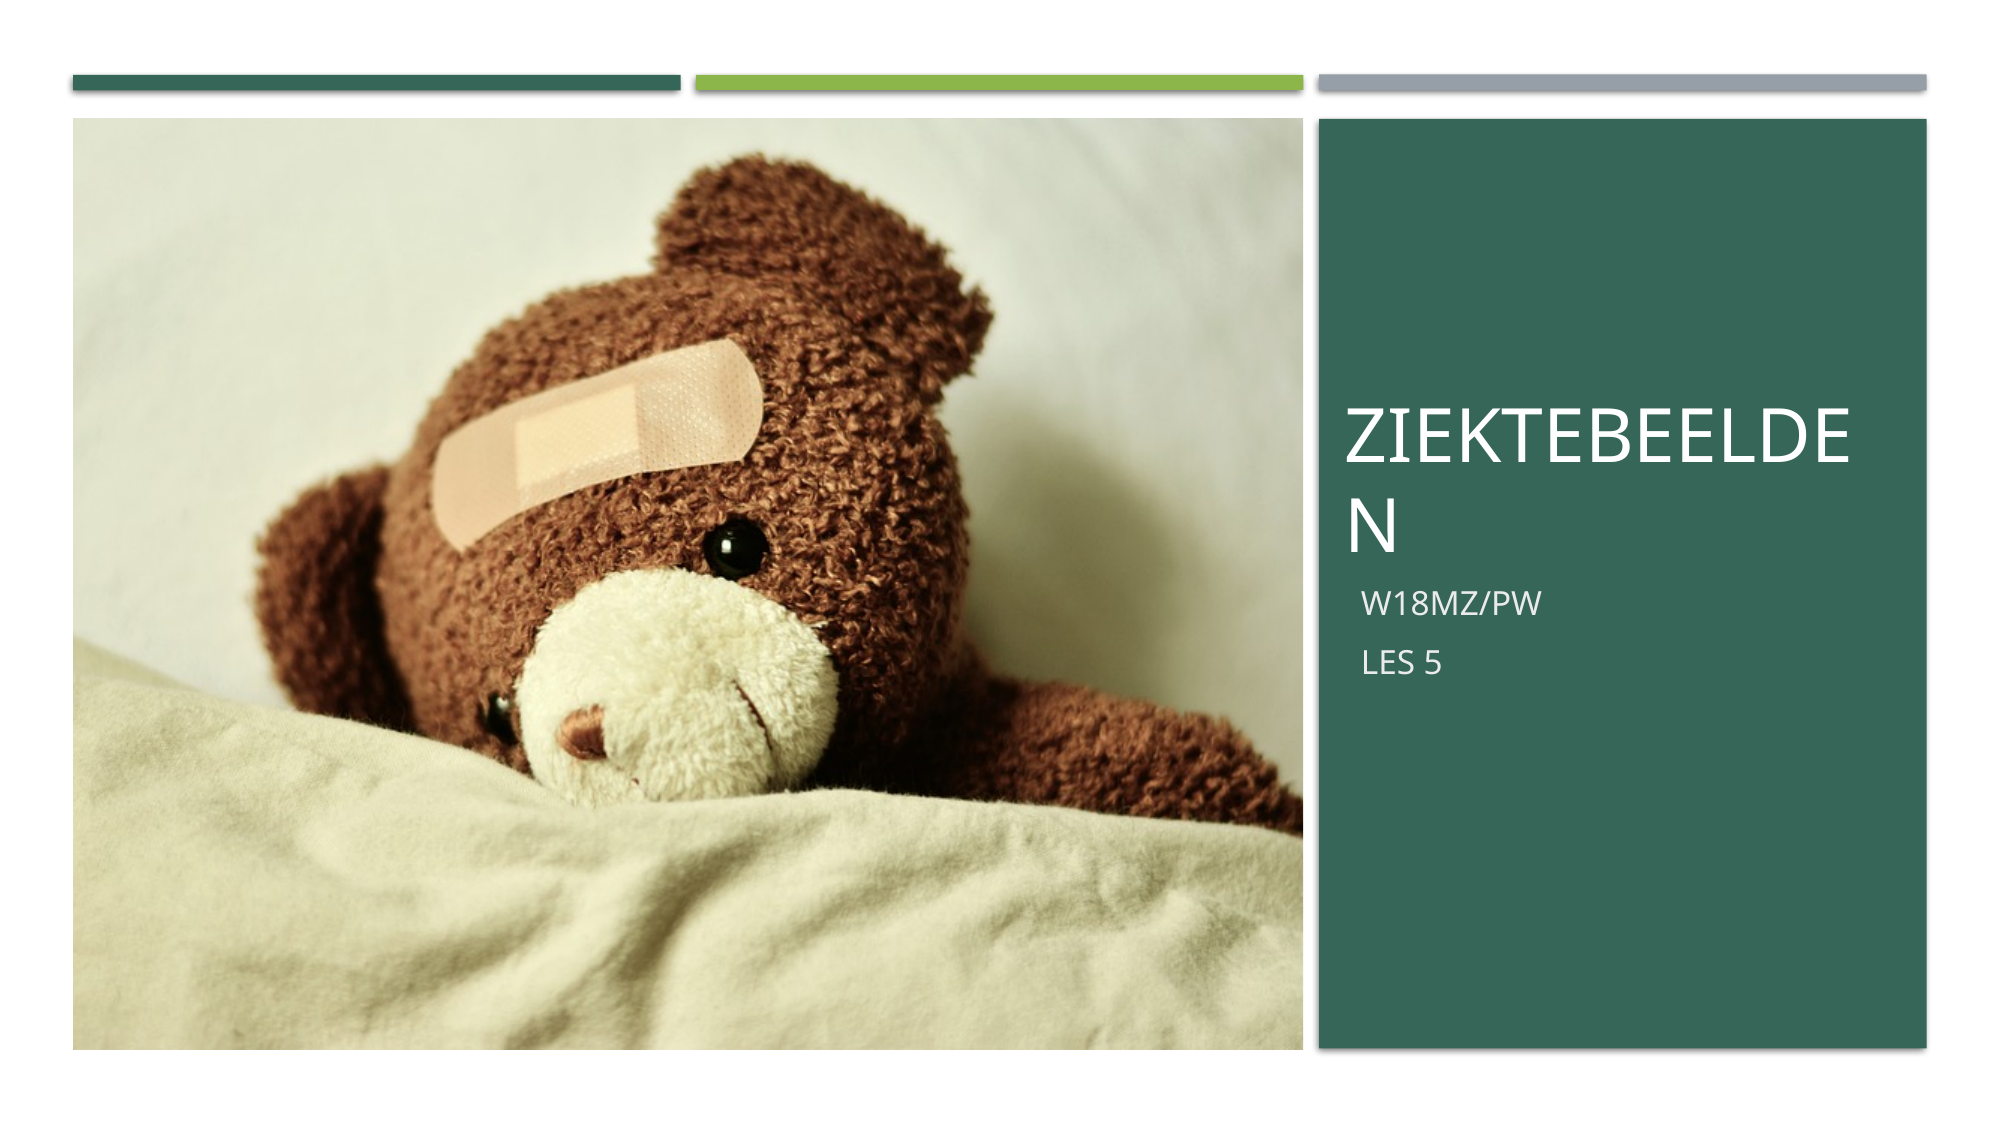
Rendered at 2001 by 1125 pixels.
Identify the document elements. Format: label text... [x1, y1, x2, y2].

text_box [1318, 118, 1928, 1049]
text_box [72, 73, 1928, 92]
picture [72, 118, 1304, 1051]
text_box [0, 0, 2000, 1125]
subtitle W18mz/pw Les 5 [1345, 574, 1852, 860]
title Ziektebeelden [1330, 232, 1916, 575]
